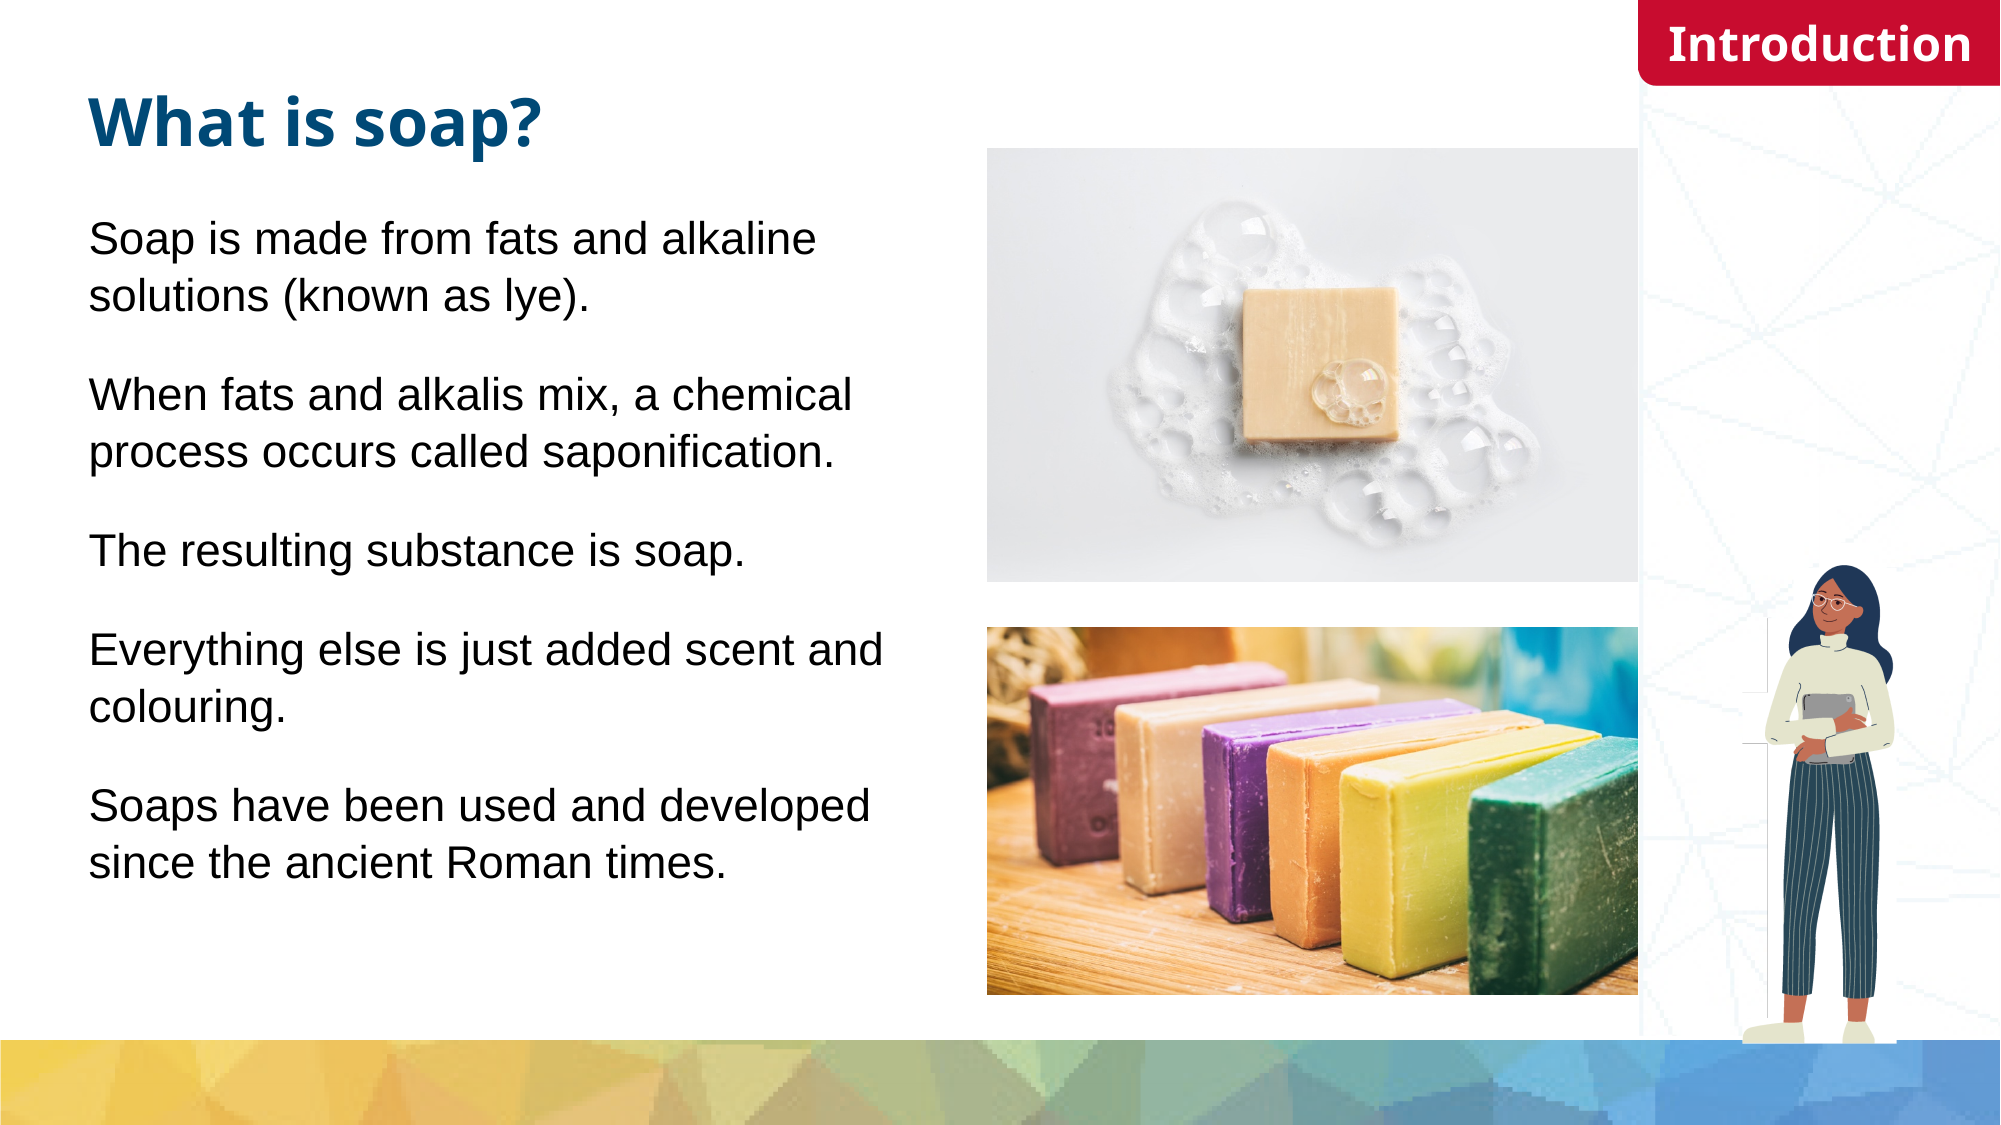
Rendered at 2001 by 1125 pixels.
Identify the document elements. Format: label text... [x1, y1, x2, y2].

list Soap is made from fats and alkaline solutions (known as lye). When fats and alkalis mix, a chemical process occurs called saponification. The resulting substance is soap. Everything else is just added scent and colouring. Soaps have been used and developed since the ancient Roman times. [88, 206, 896, 1036]
picture [987, 148, 1638, 582]
title What is soap? [88, 88, 1565, 161]
picture [987, 627, 1638, 995]
picture [0, 0, 2000, 1125]
